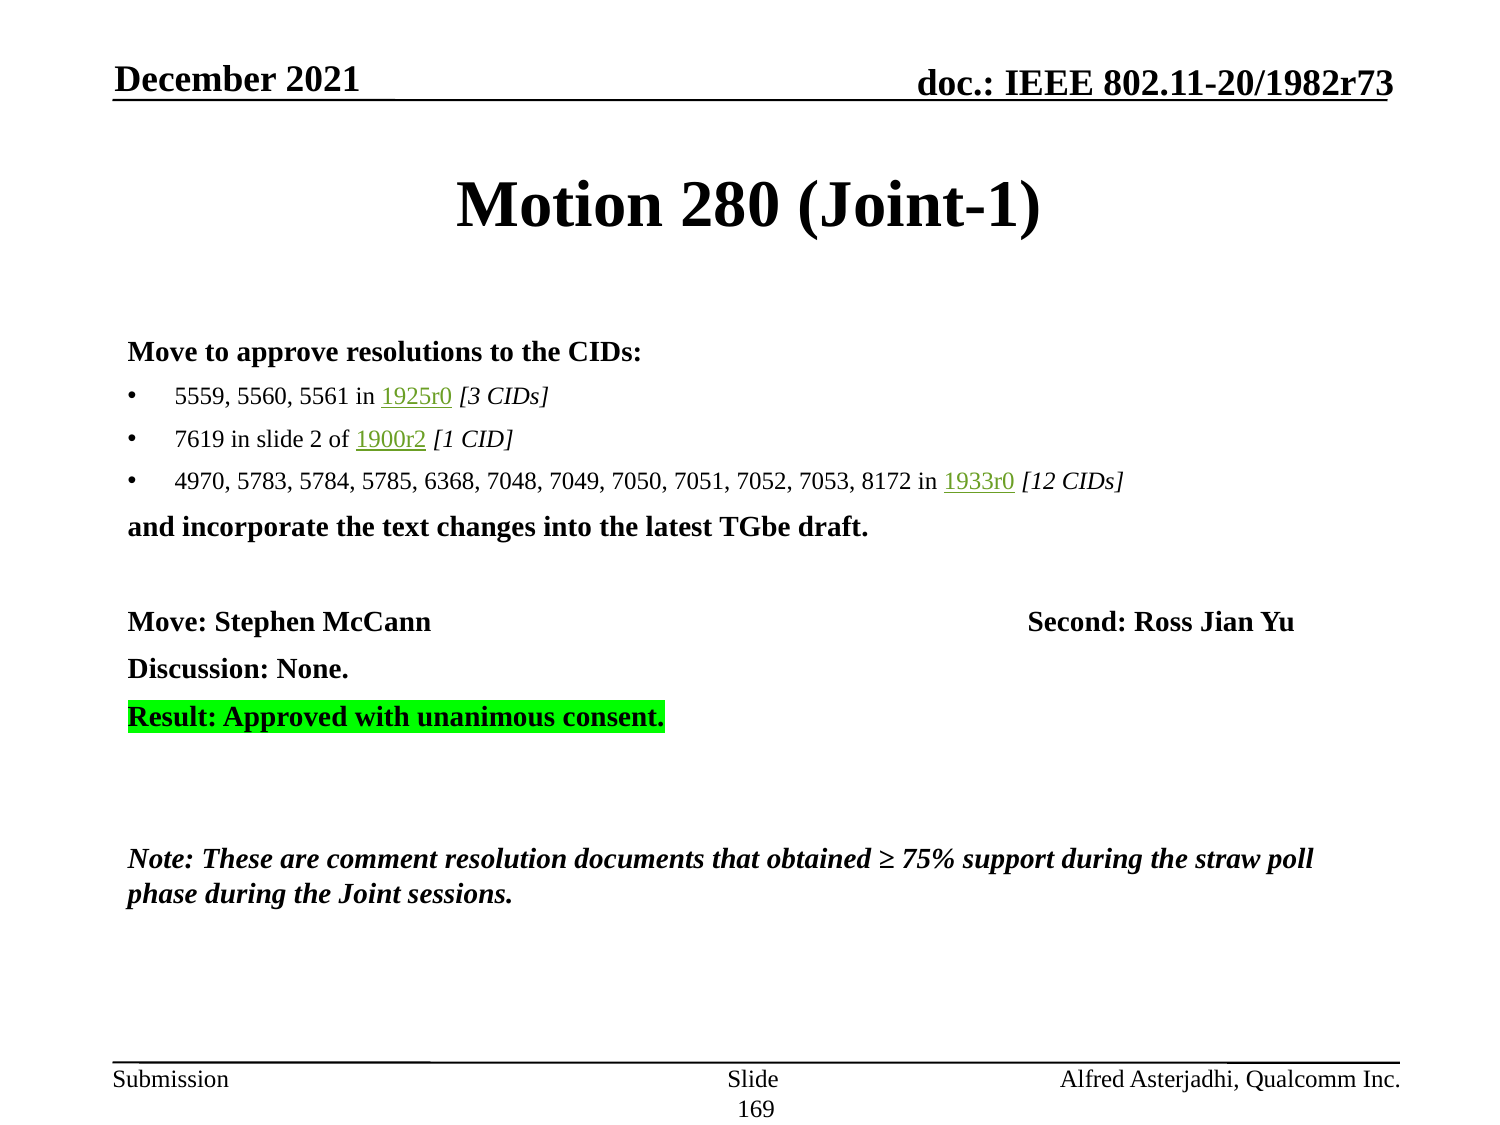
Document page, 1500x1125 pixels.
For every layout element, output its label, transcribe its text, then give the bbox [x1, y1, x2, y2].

footer Alfred Asterjadhi, Qualcomm Inc. [878, 1061, 1402, 1093]
list Move to approve resolutions to the CIDs: 5559, 5560, 5561 in 1925r0 [3 CIDs] 7619 in slide 2 of 1900r2 [1 CID] 4970, 5783, 5784, 5785, 6368, 7048, 7049, 7050, 7051, 7052, 7053, 8172 in 1933r0 [12 CIDs] and incorporate the text changes into the latest TGbe draft. Move: Stephen McCann Second: Ross Jian Yu Discussion: None. Result: Approved with unanimous consent. Note: These are comment resolution documents that obtained ≥ 75% support during the straw poll phase during the Joint sessions. [112, 324, 1388, 1063]
title Motion 280 (Joint-1) [112, 112, 1388, 288]
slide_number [114, 54, 423, 100]
slide_number Slide 169 [712, 1061, 800, 1123]
